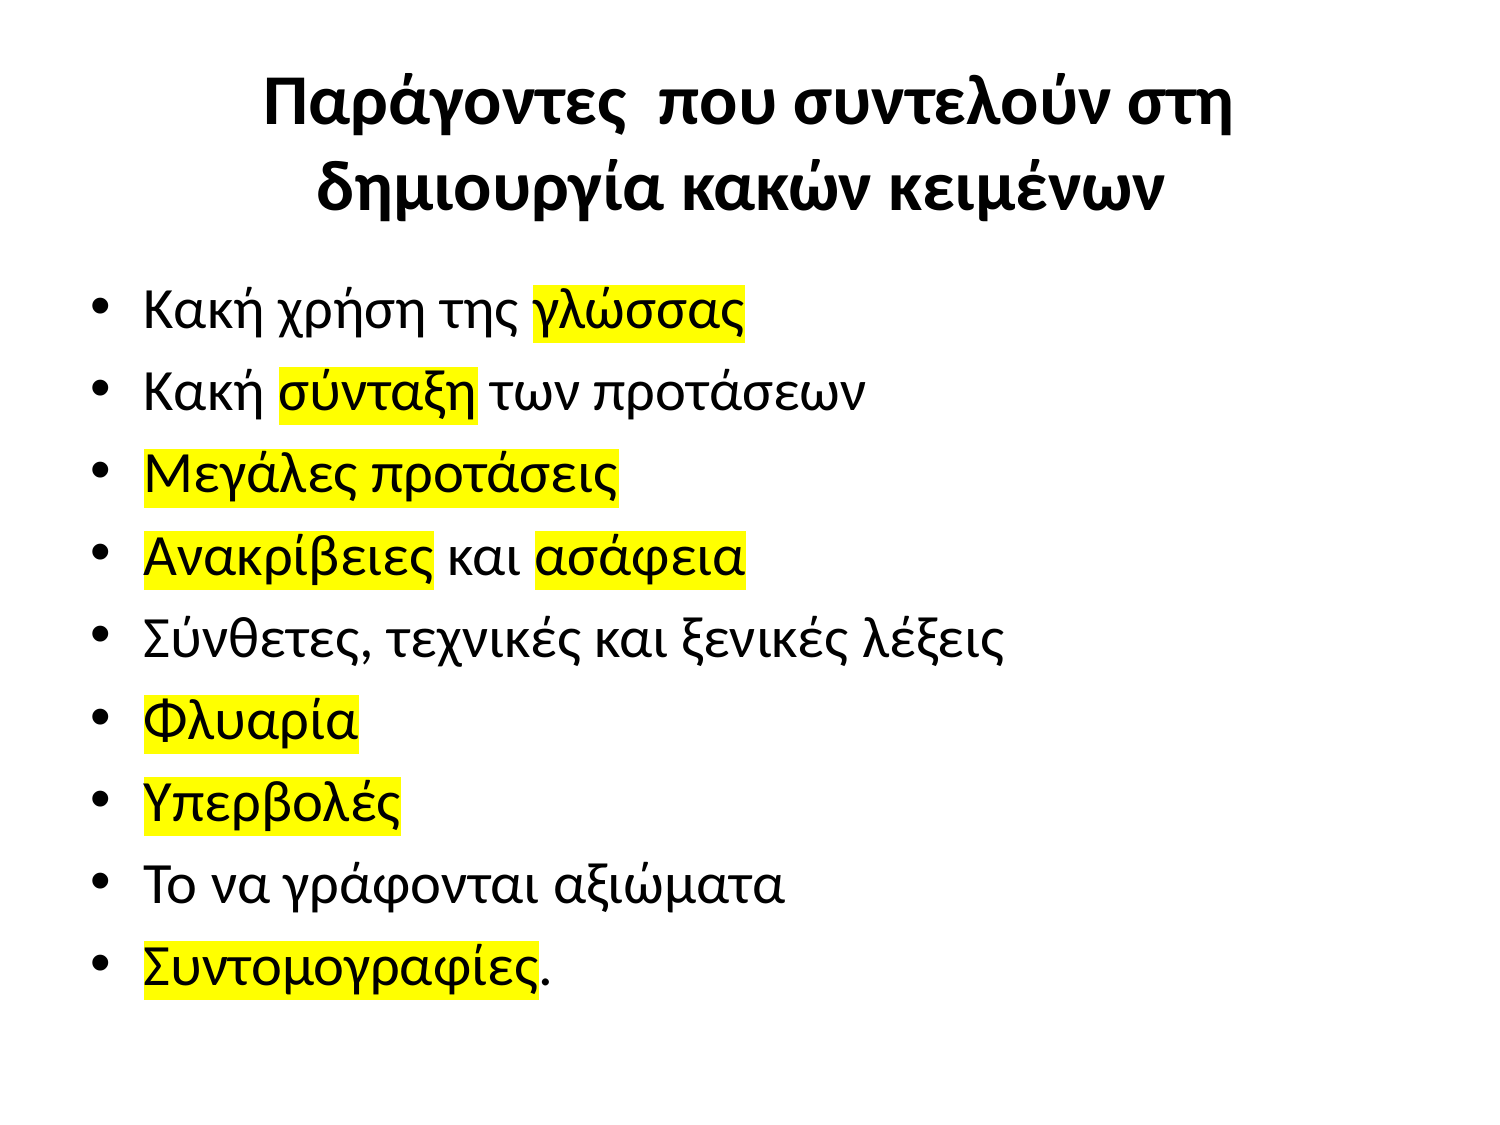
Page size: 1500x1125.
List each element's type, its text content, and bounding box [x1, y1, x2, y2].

title Παράγοντες που συντελούν στη δημιουργία κακών κειμένων [75, 45, 1425, 233]
list Κακή χρήση της γλώσσας Κακή σύνταξη των προτάσεων Μεγάλες προτάσεις Ανακρίβειες και ασάφεια Σύνθετες, τεχνικές και ξενικές λέξεις Φλυαρία Υπερβολές Το να γράφονται αξιώματα Συντομογραφίες. [75, 262, 1425, 1005]
